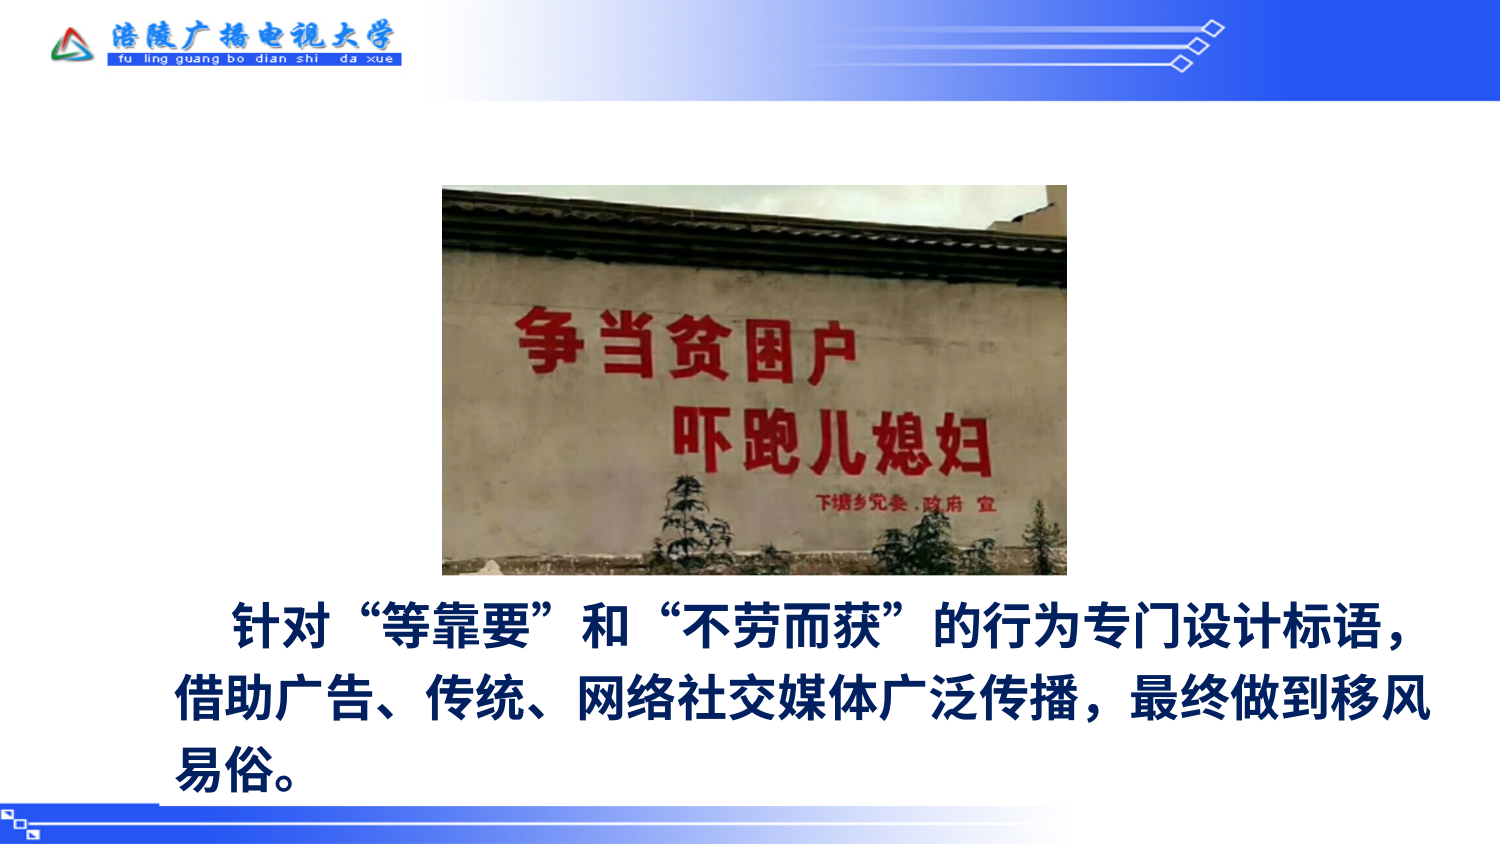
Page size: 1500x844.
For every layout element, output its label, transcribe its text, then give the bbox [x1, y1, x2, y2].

picture [0, 0, 1500, 844]
text_box 针对“等靠要”和“不劳而获”的行为专门设计标语，借助广告、传统、网络社交媒体广泛传播，最终做到移风易俗。 [159, 575, 1447, 807]
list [442, 185, 1068, 576]
